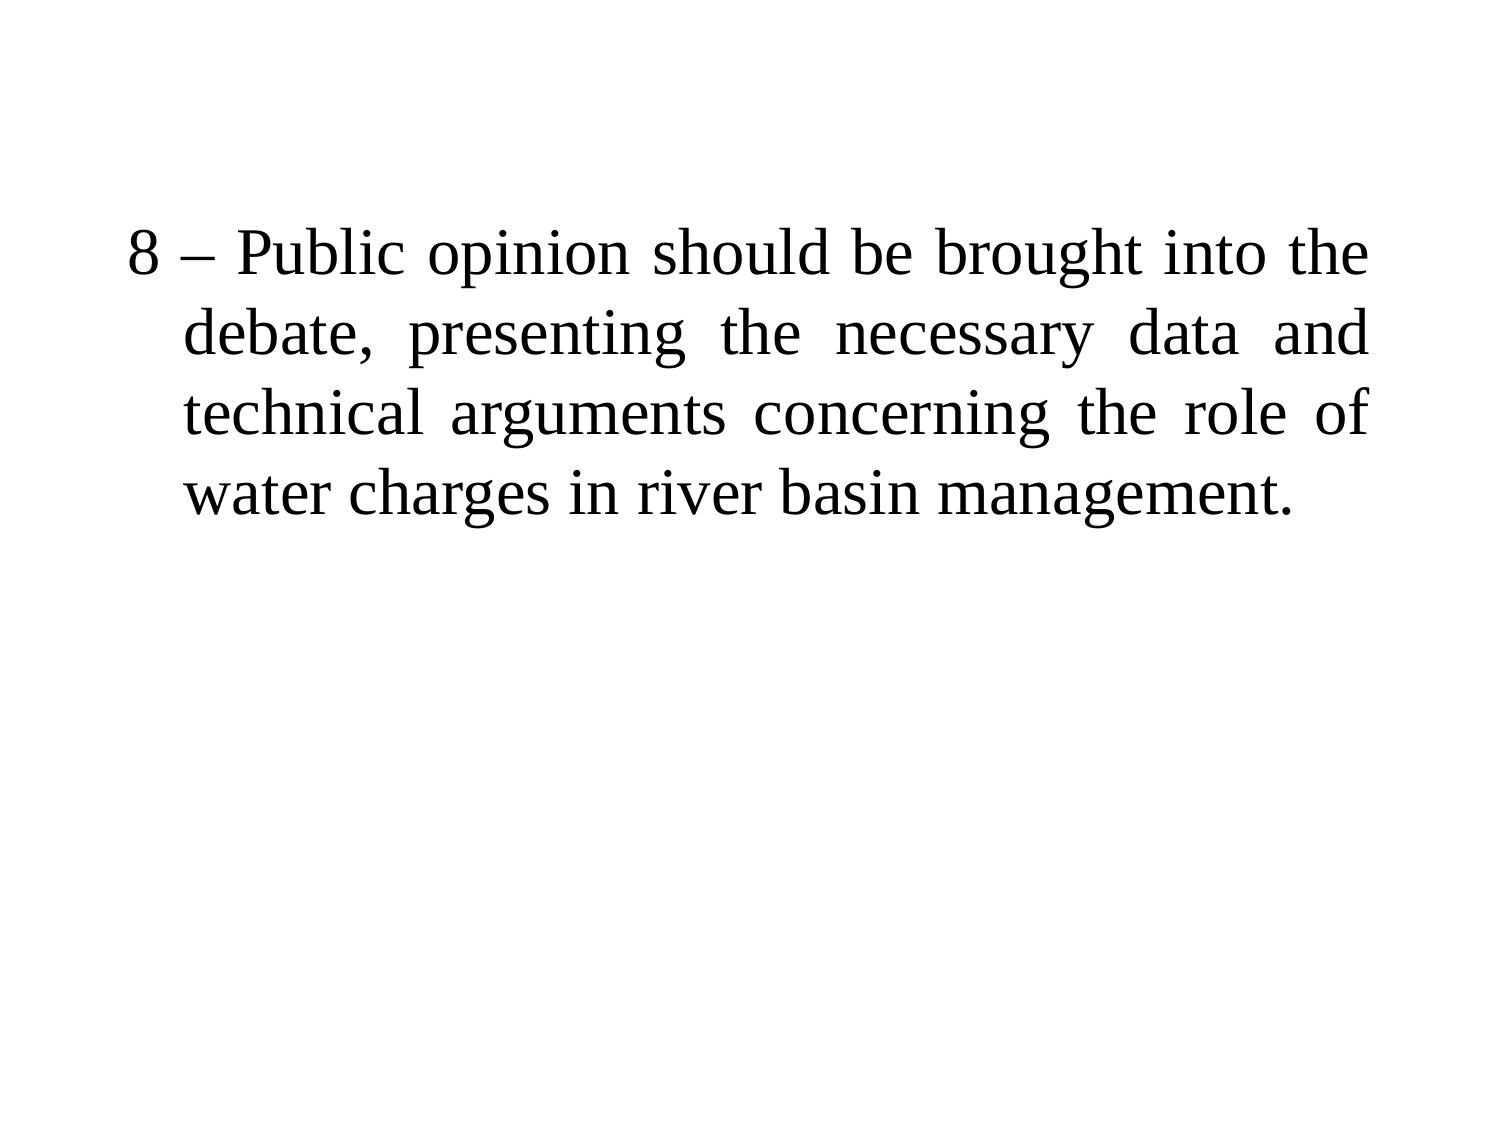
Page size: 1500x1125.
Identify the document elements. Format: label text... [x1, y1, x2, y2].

list 8 – Public opinion should be brought into the debate, presenting the necessary data and technical arguments concerning the role of water charges in river basin management. [112, 199, 1388, 1001]
